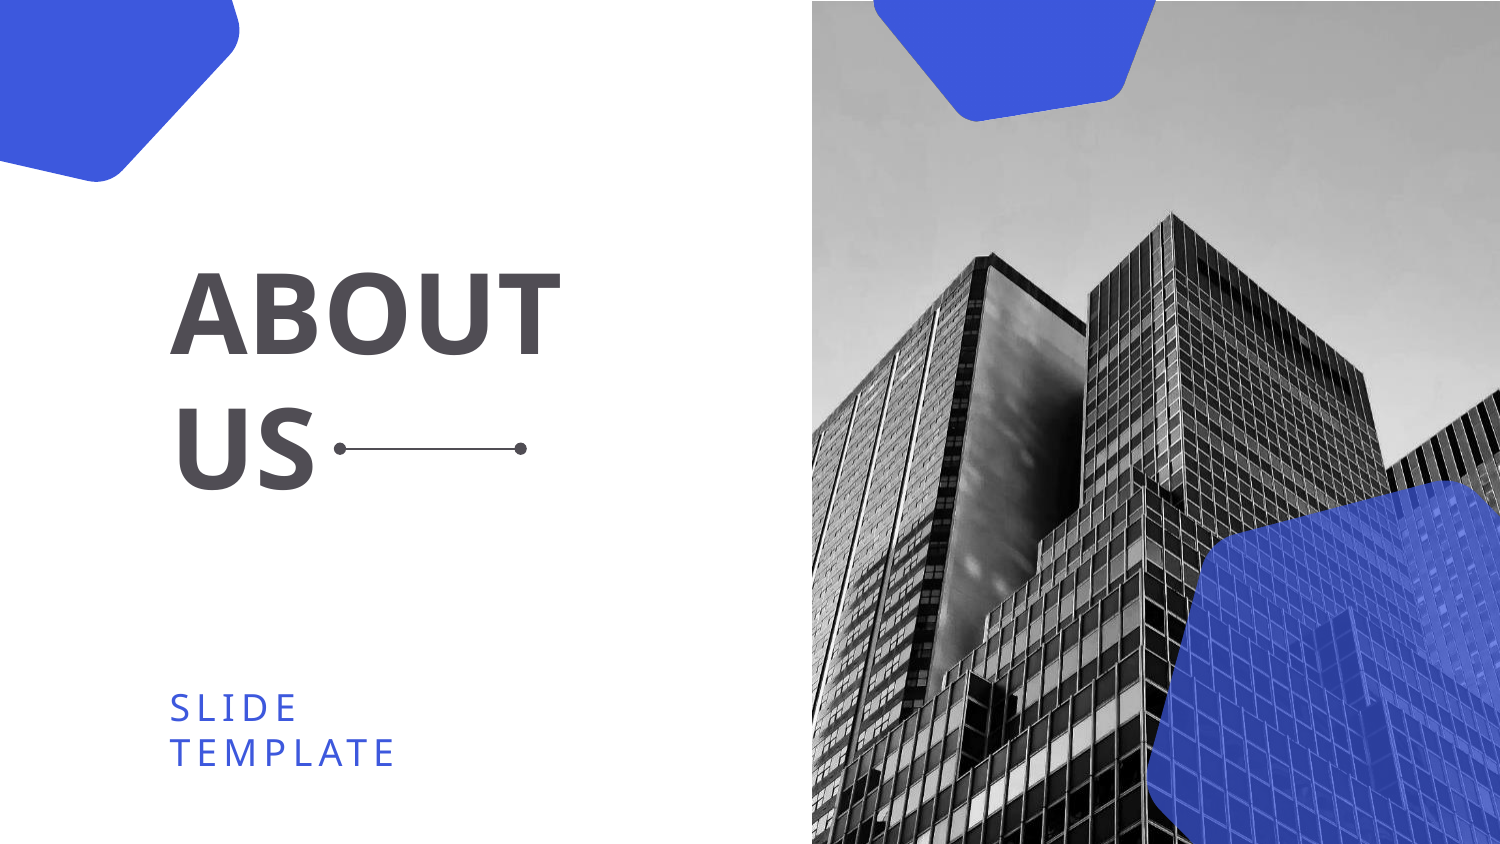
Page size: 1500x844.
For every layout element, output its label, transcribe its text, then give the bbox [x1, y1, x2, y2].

text_box ABOUT US [170, 242, 564, 513]
text_box SLIDE TEMPLATE [169, 683, 395, 775]
text_box [0, 0, 240, 182]
picture [812, 0, 1500, 844]
